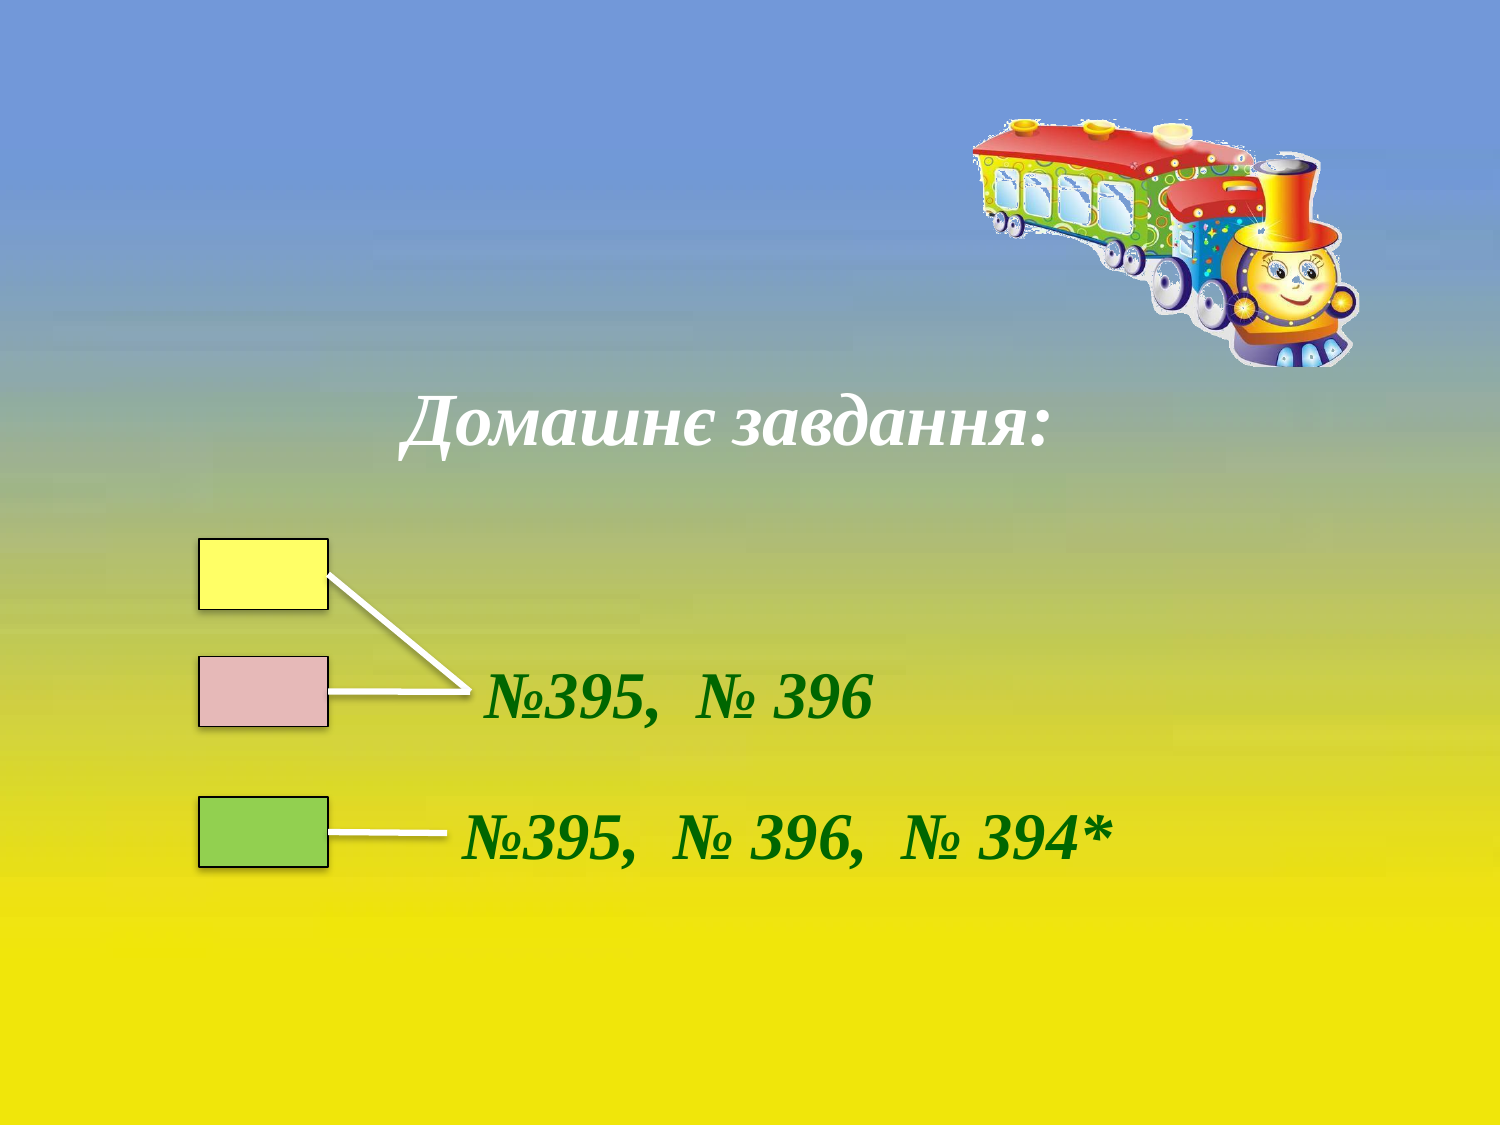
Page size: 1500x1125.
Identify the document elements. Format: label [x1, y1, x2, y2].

picture [0, 0, 1500, 1125]
text_box [327, 573, 469, 691]
